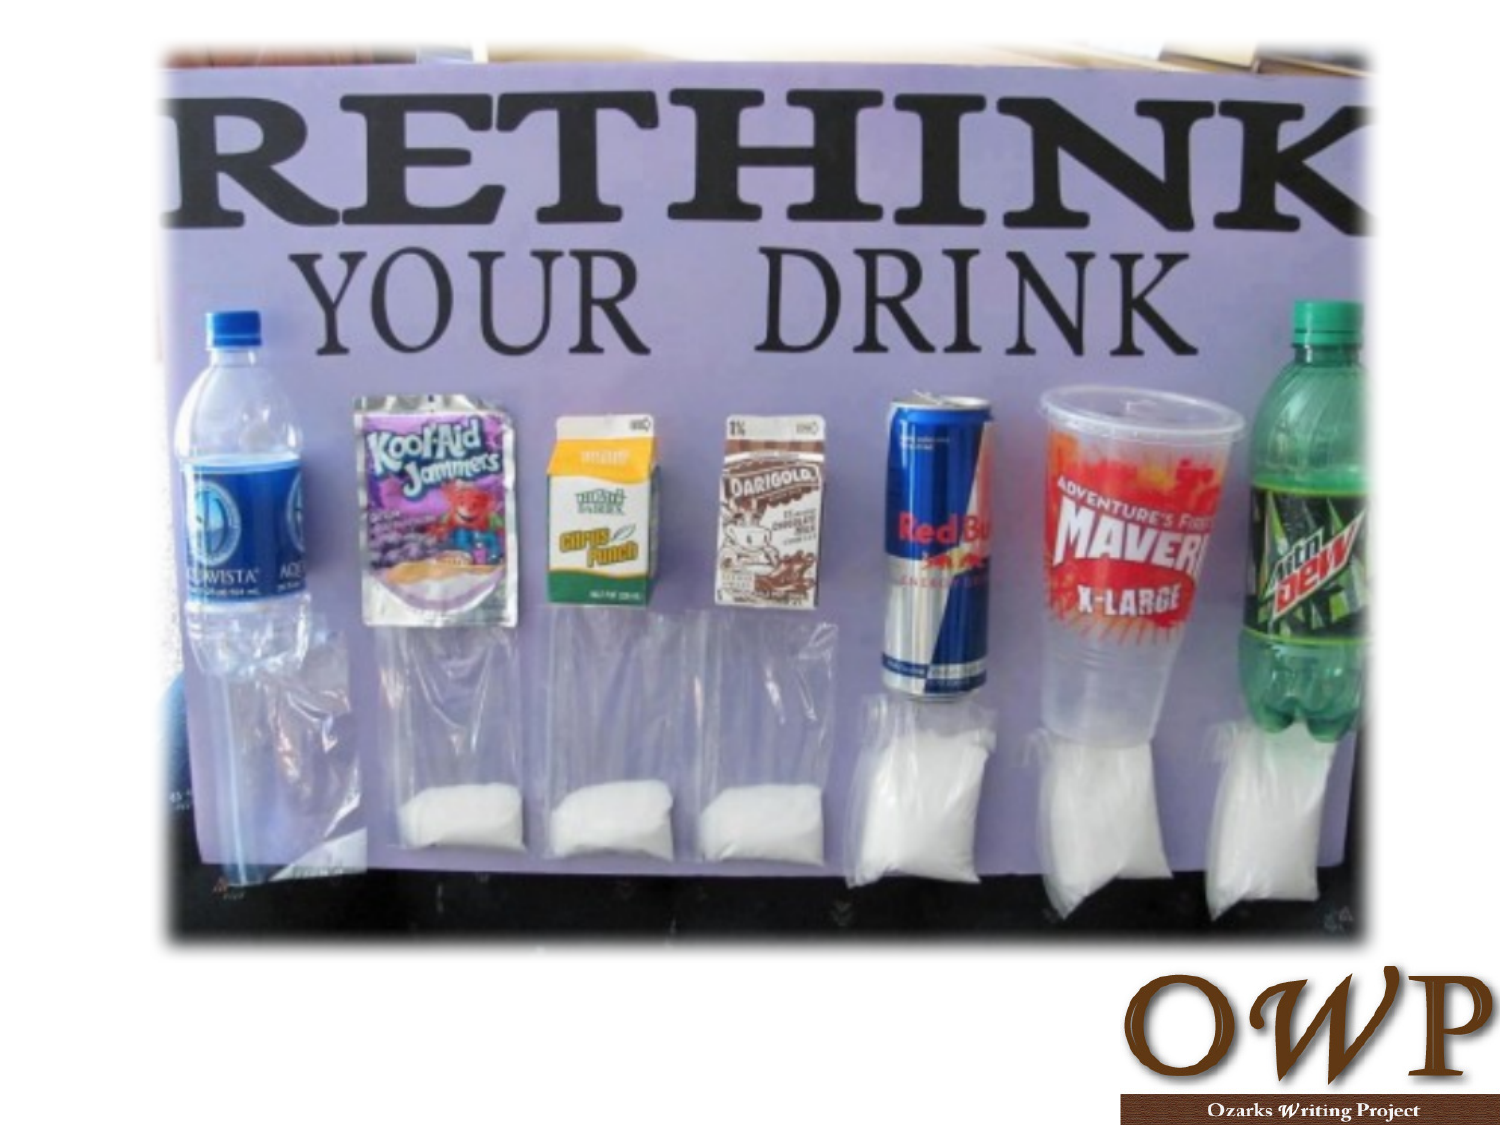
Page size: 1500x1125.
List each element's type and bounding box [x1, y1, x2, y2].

picture [149, 37, 1500, 1125]
